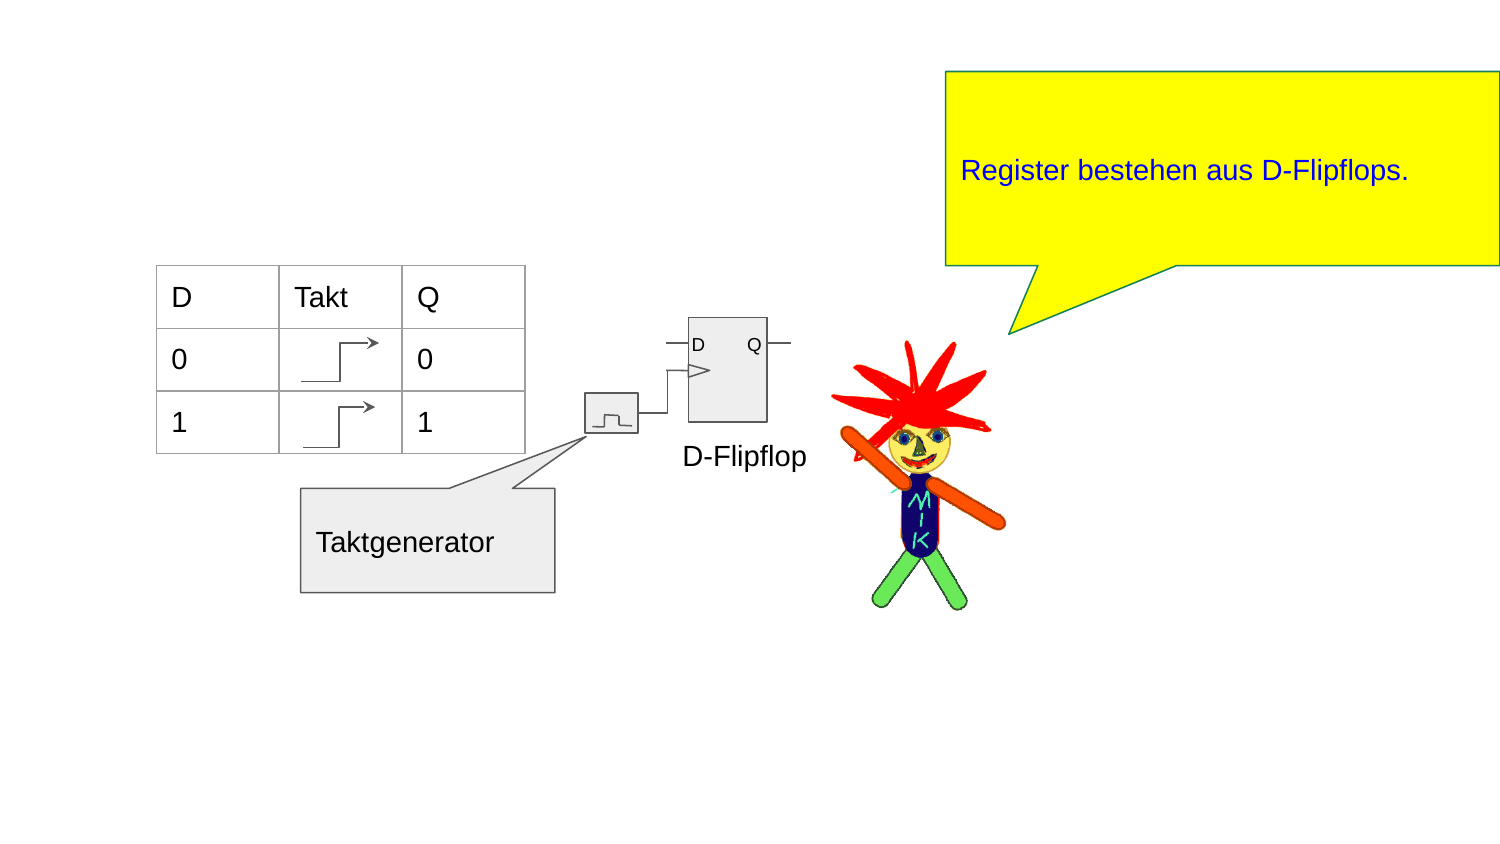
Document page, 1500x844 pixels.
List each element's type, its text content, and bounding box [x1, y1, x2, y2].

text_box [302, 406, 376, 448]
table_cell 0 [403, 329, 524, 390]
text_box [637, 369, 668, 414]
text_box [300, 342, 380, 382]
table_header Takt [280, 266, 401, 328]
table_cell [280, 392, 401, 453]
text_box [584, 392, 639, 434]
text_box Taktgenerator [300, 438, 583, 593]
table_cell [280, 329, 401, 390]
text_box D-Flipflop [667, 421, 814, 527]
table_cell 1 [157, 392, 278, 453]
text_box Register bestehen aus D-Flipflops. [945, 71, 1500, 331]
table_cell 0 [157, 329, 278, 390]
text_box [665, 317, 792, 423]
table_cell 1 [403, 392, 524, 453]
table_header D [157, 266, 278, 328]
picture [819, 330, 1015, 618]
table_header Q [403, 266, 524, 328]
